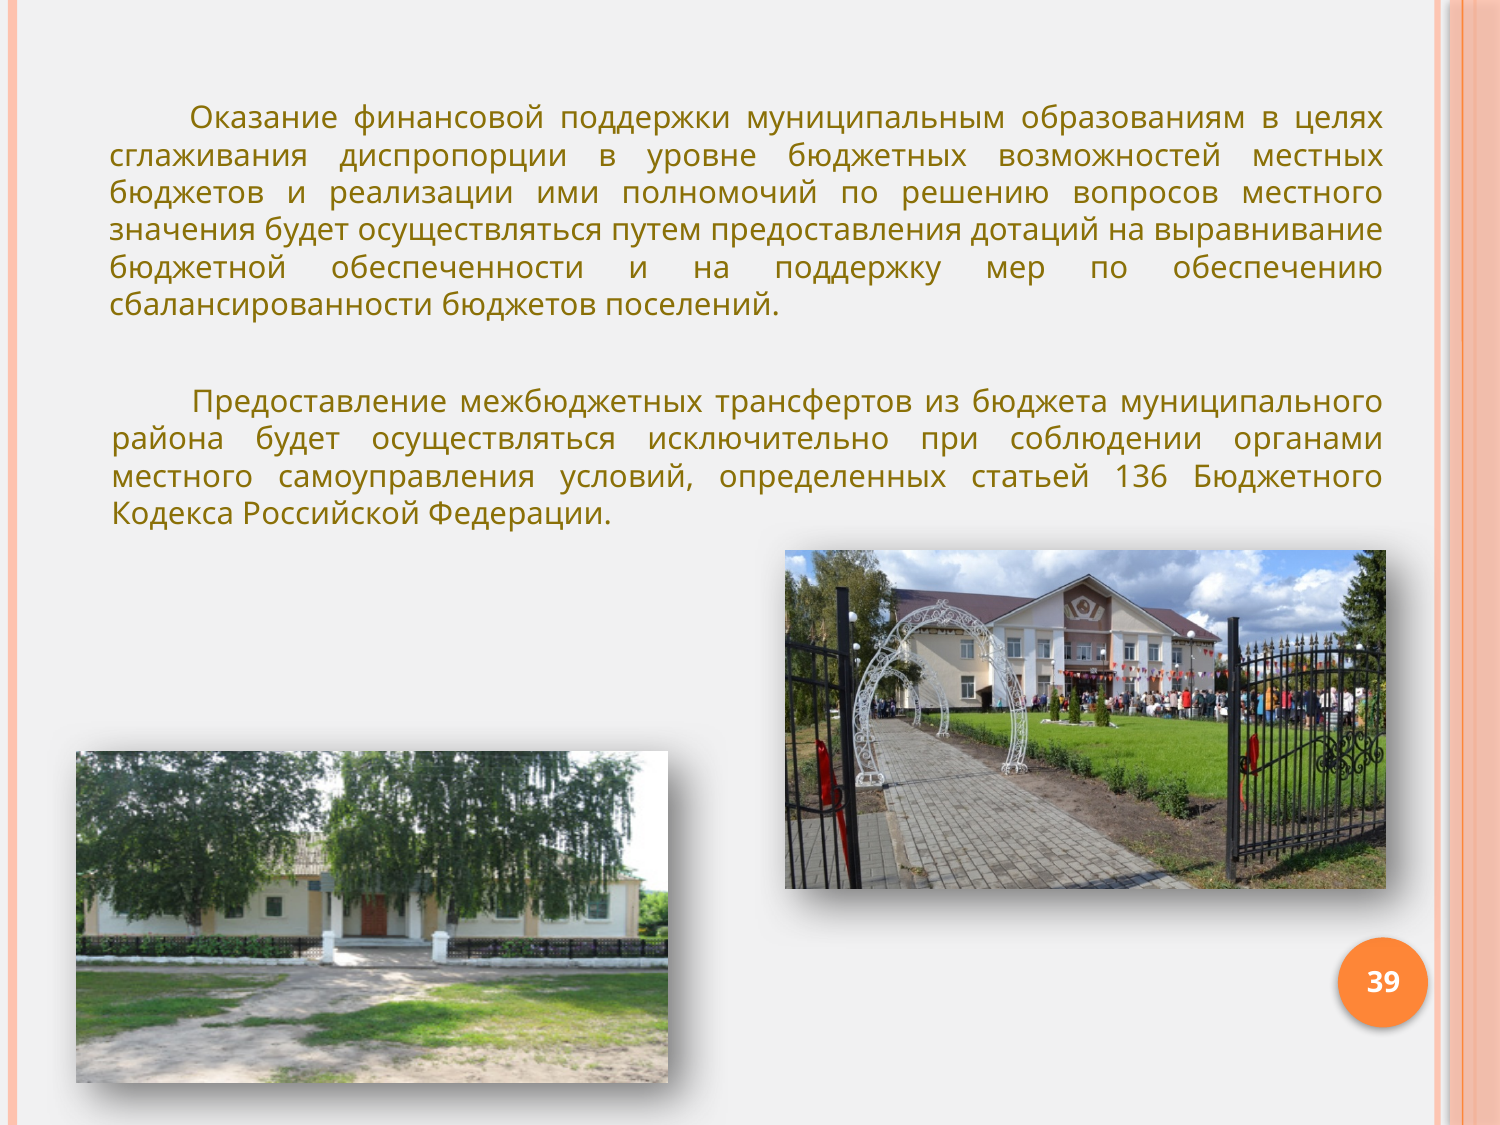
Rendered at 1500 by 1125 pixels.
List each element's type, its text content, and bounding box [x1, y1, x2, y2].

slide_number 39 [1333, 940, 1434, 1027]
picture [784, 550, 1387, 889]
picture [76, 750, 668, 1083]
list Предоставление межбюджетных трансфертов из бюджета муниципального района будет осуществляться исключительно при соблюдении органами местного самоуправления условий, определенных статьей 136 Бюджетного Кодекса Российской Федерации. [89, 373, 1400, 669]
text_box Оказание финансовой поддержки муниципальным образованиям в целях сглаживания диспропорции в уровне бюджетных возможностей местных бюджетов и реализации ими полномочий по решению вопросов местного значения будет осуществляться путем предоставления дотаций на выравнивание бюджетной обеспеченности и на поддержку мер по обеспечению сбалансированности бюджетов поселений. [87, 89, 1400, 330]
